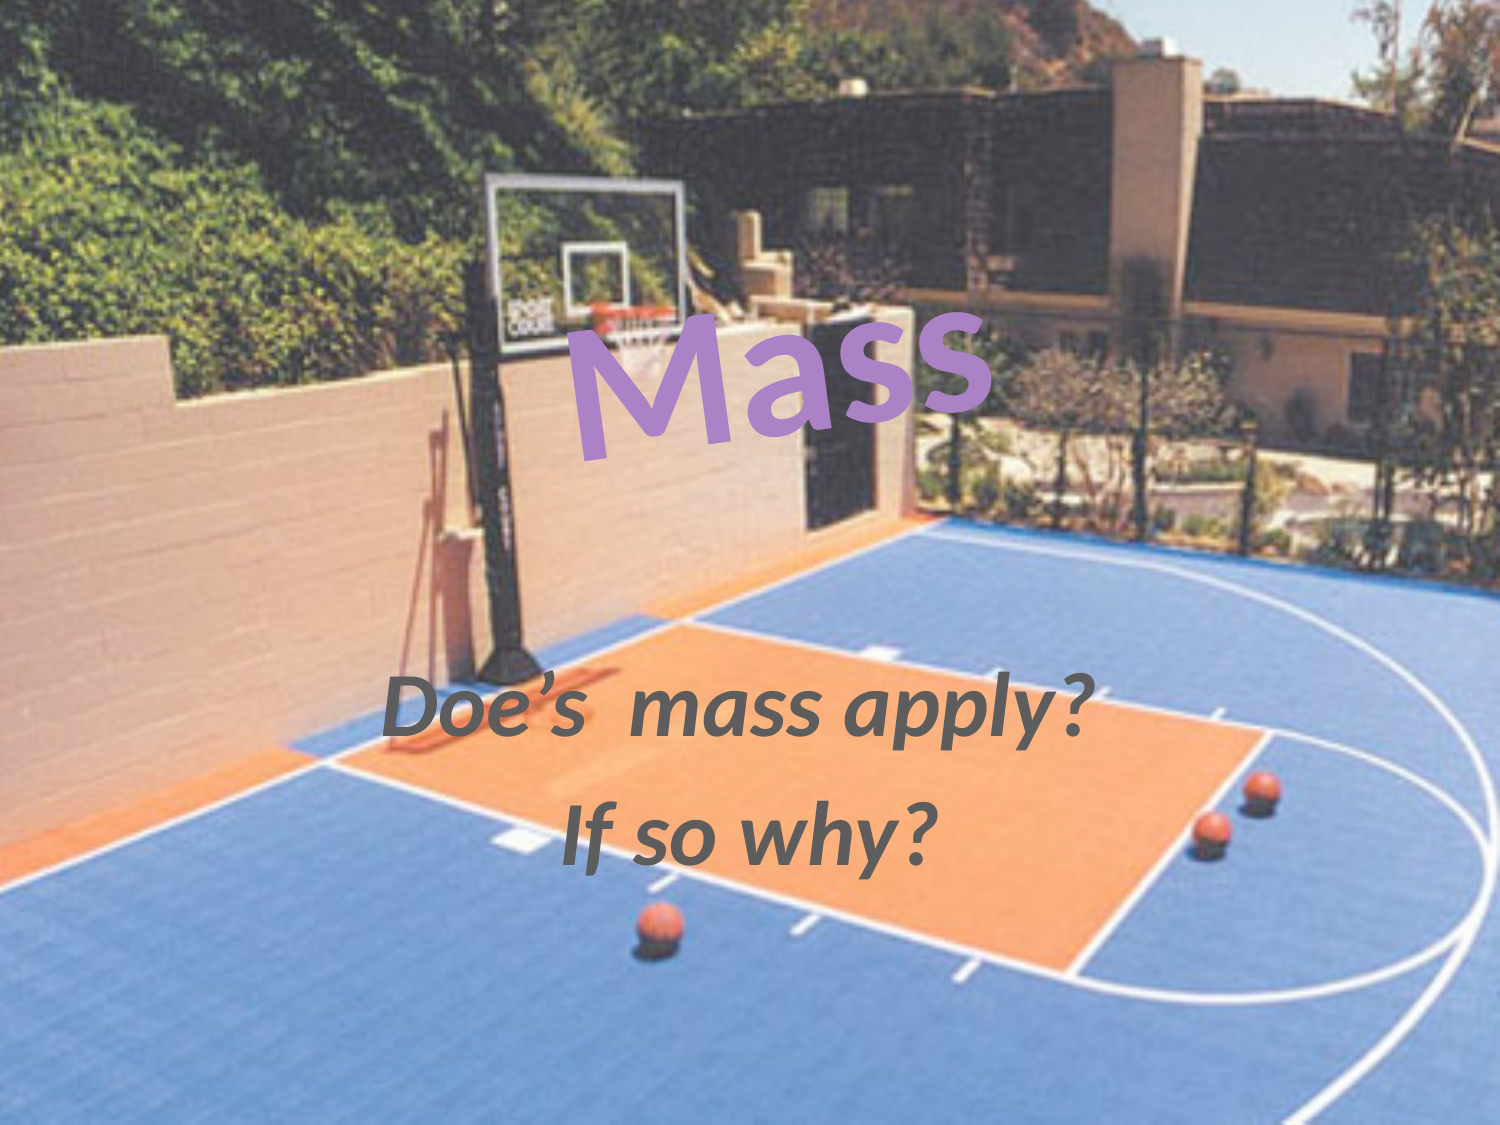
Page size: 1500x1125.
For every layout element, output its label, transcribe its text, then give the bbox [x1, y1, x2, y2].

title Mass [75, 111, 1475, 598]
subtitle Doe’s mass apply? If so why? [225, 637, 1275, 925]
